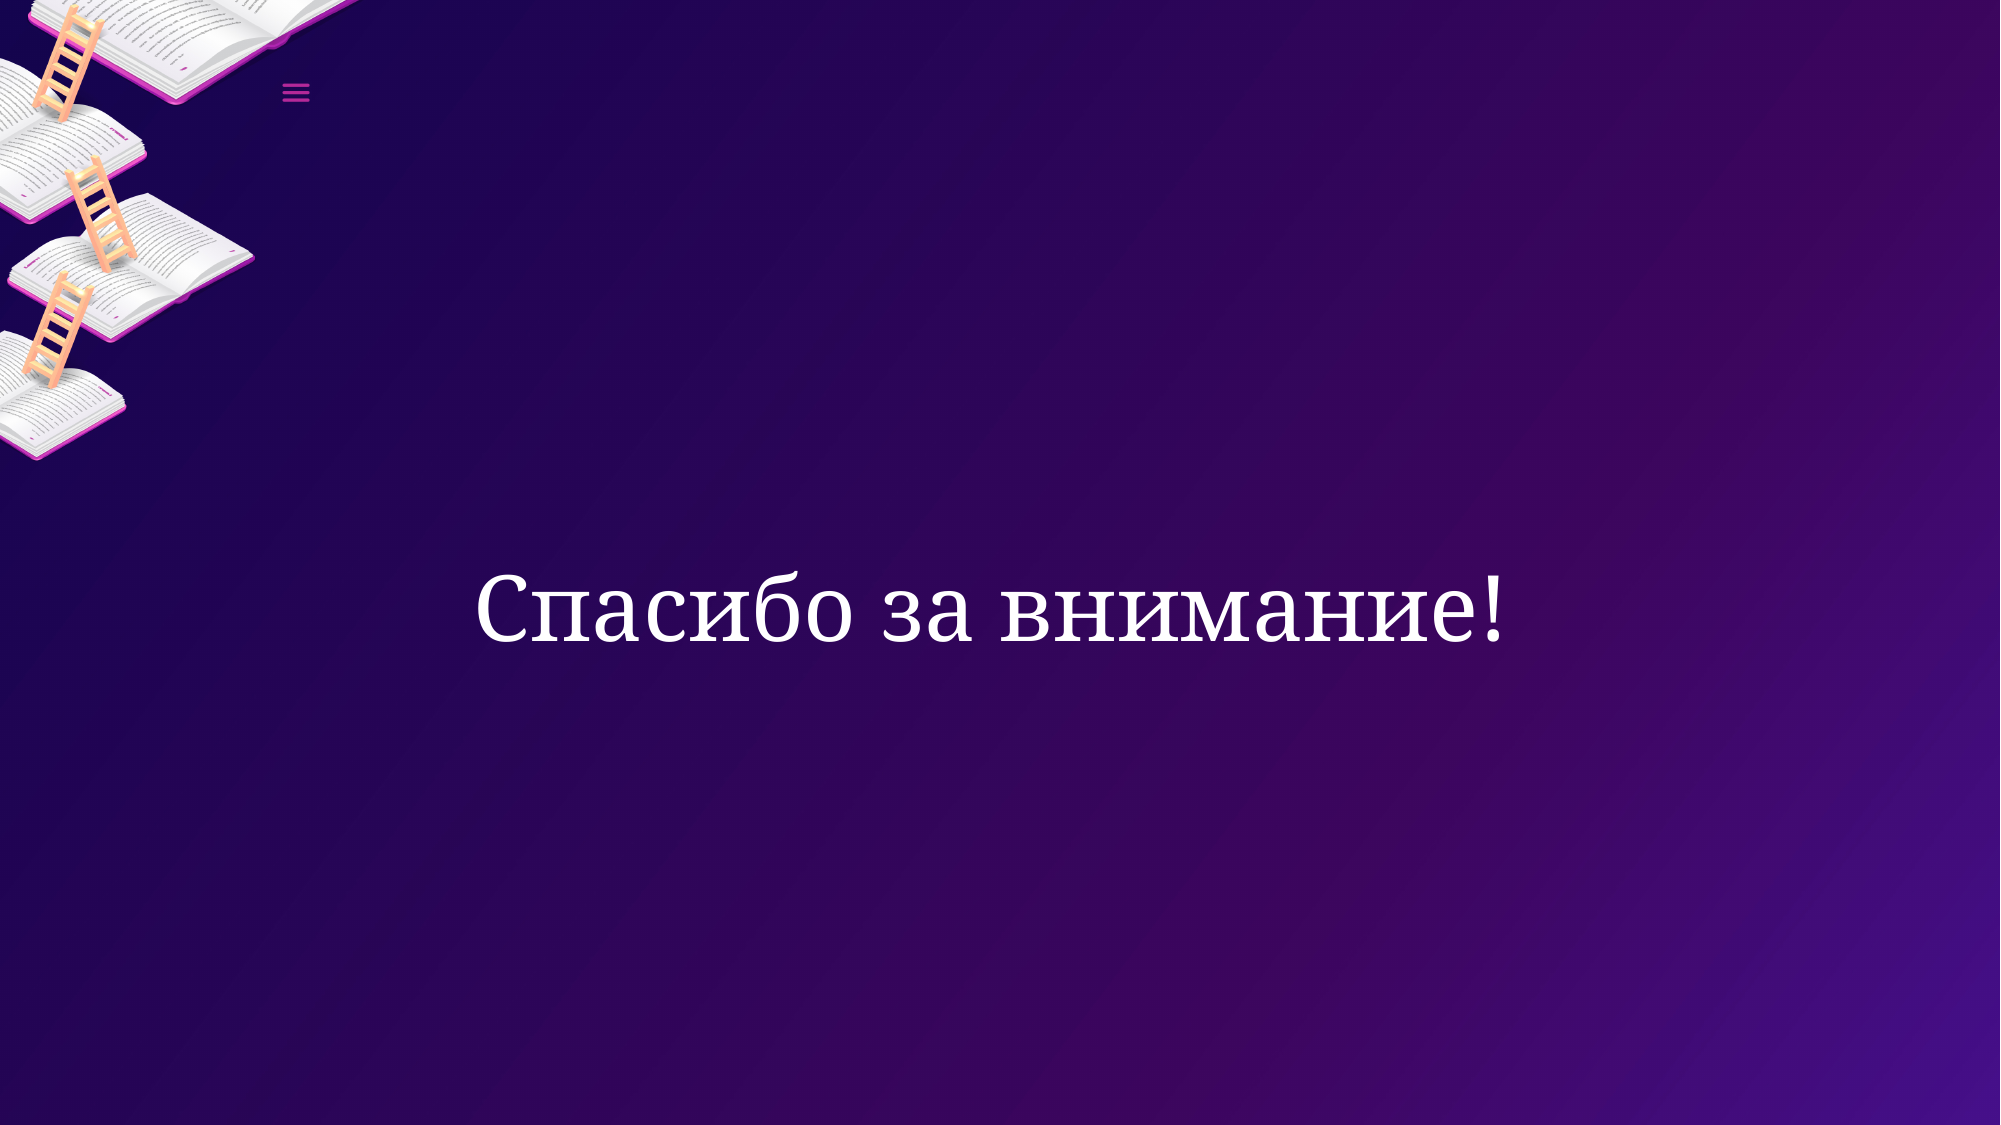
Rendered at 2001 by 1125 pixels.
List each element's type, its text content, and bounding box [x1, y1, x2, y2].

picture [0, 0, 2000, 1125]
title Спасибо за внимание! [191, 502, 1793, 721]
